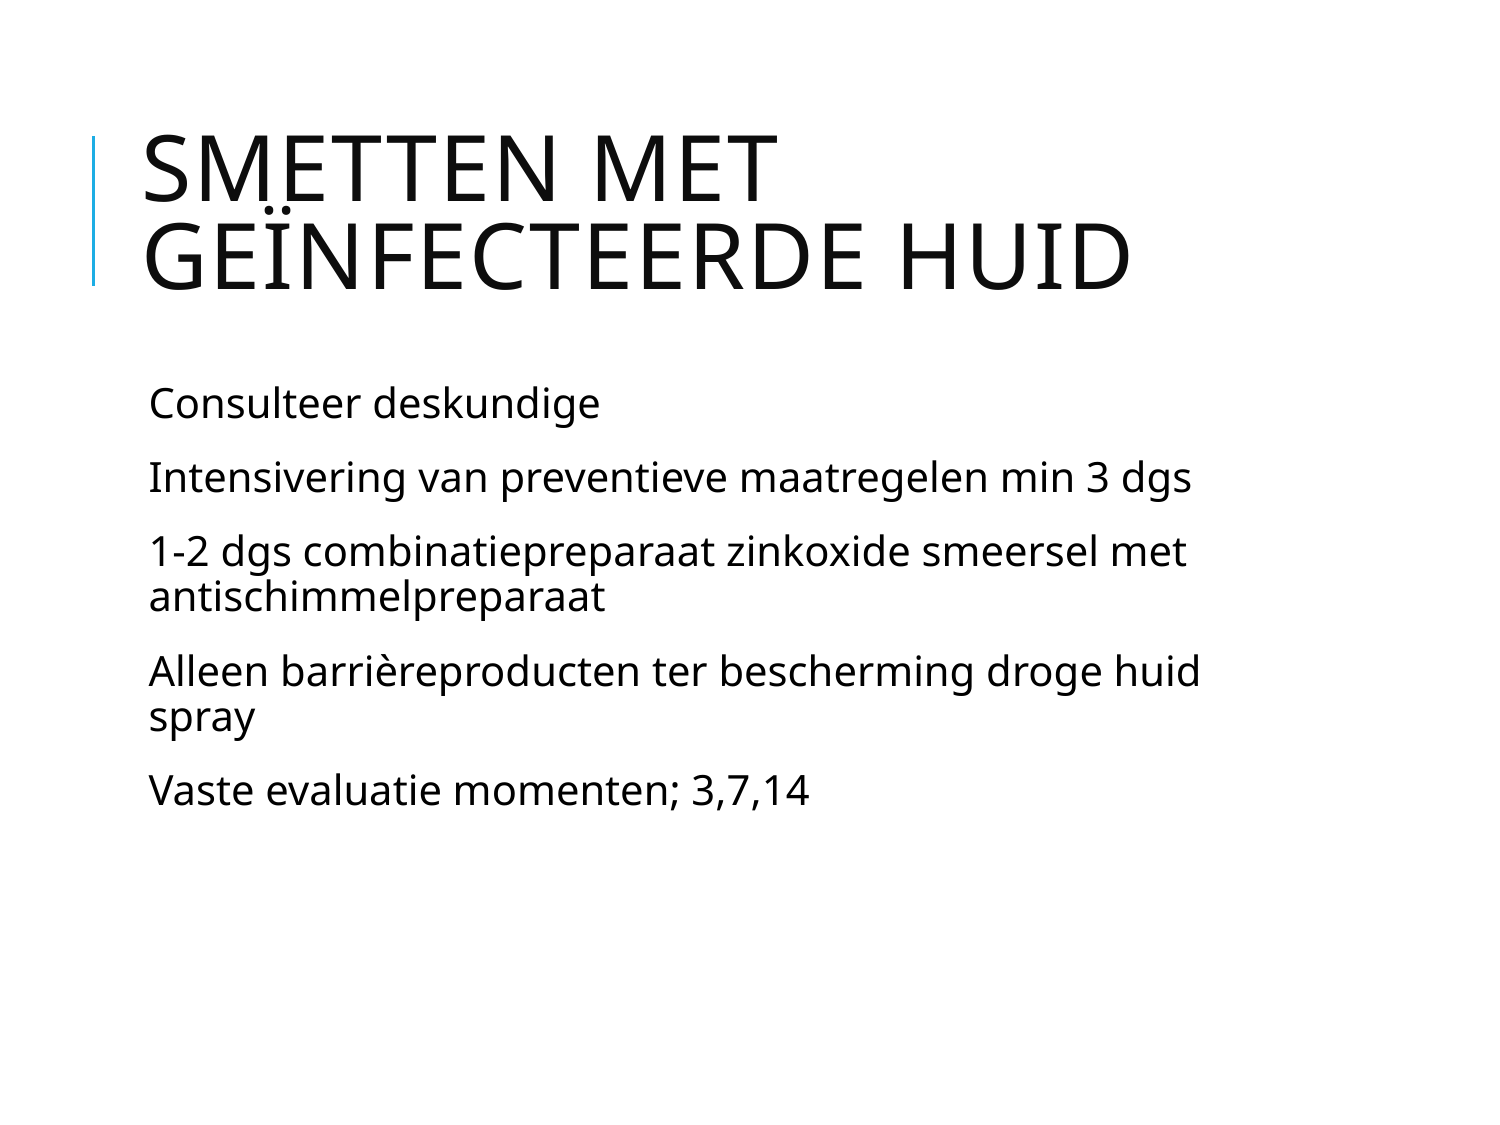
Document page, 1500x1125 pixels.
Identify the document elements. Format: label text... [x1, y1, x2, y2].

title Smetten met geïnfecteerde huid [126, 96, 1322, 342]
list Consulteer deskundige Intensivering van preventieve maatregelen min 3 dgs 1-2 dgs combinatiepreparaat zinkoxide smeersel met antischimmelpreparaat Alleen barrièreproducten ter bescherming droge huid spray Vaste evaluatie momenten; 3,7,14 [126, 375, 1322, 1035]
